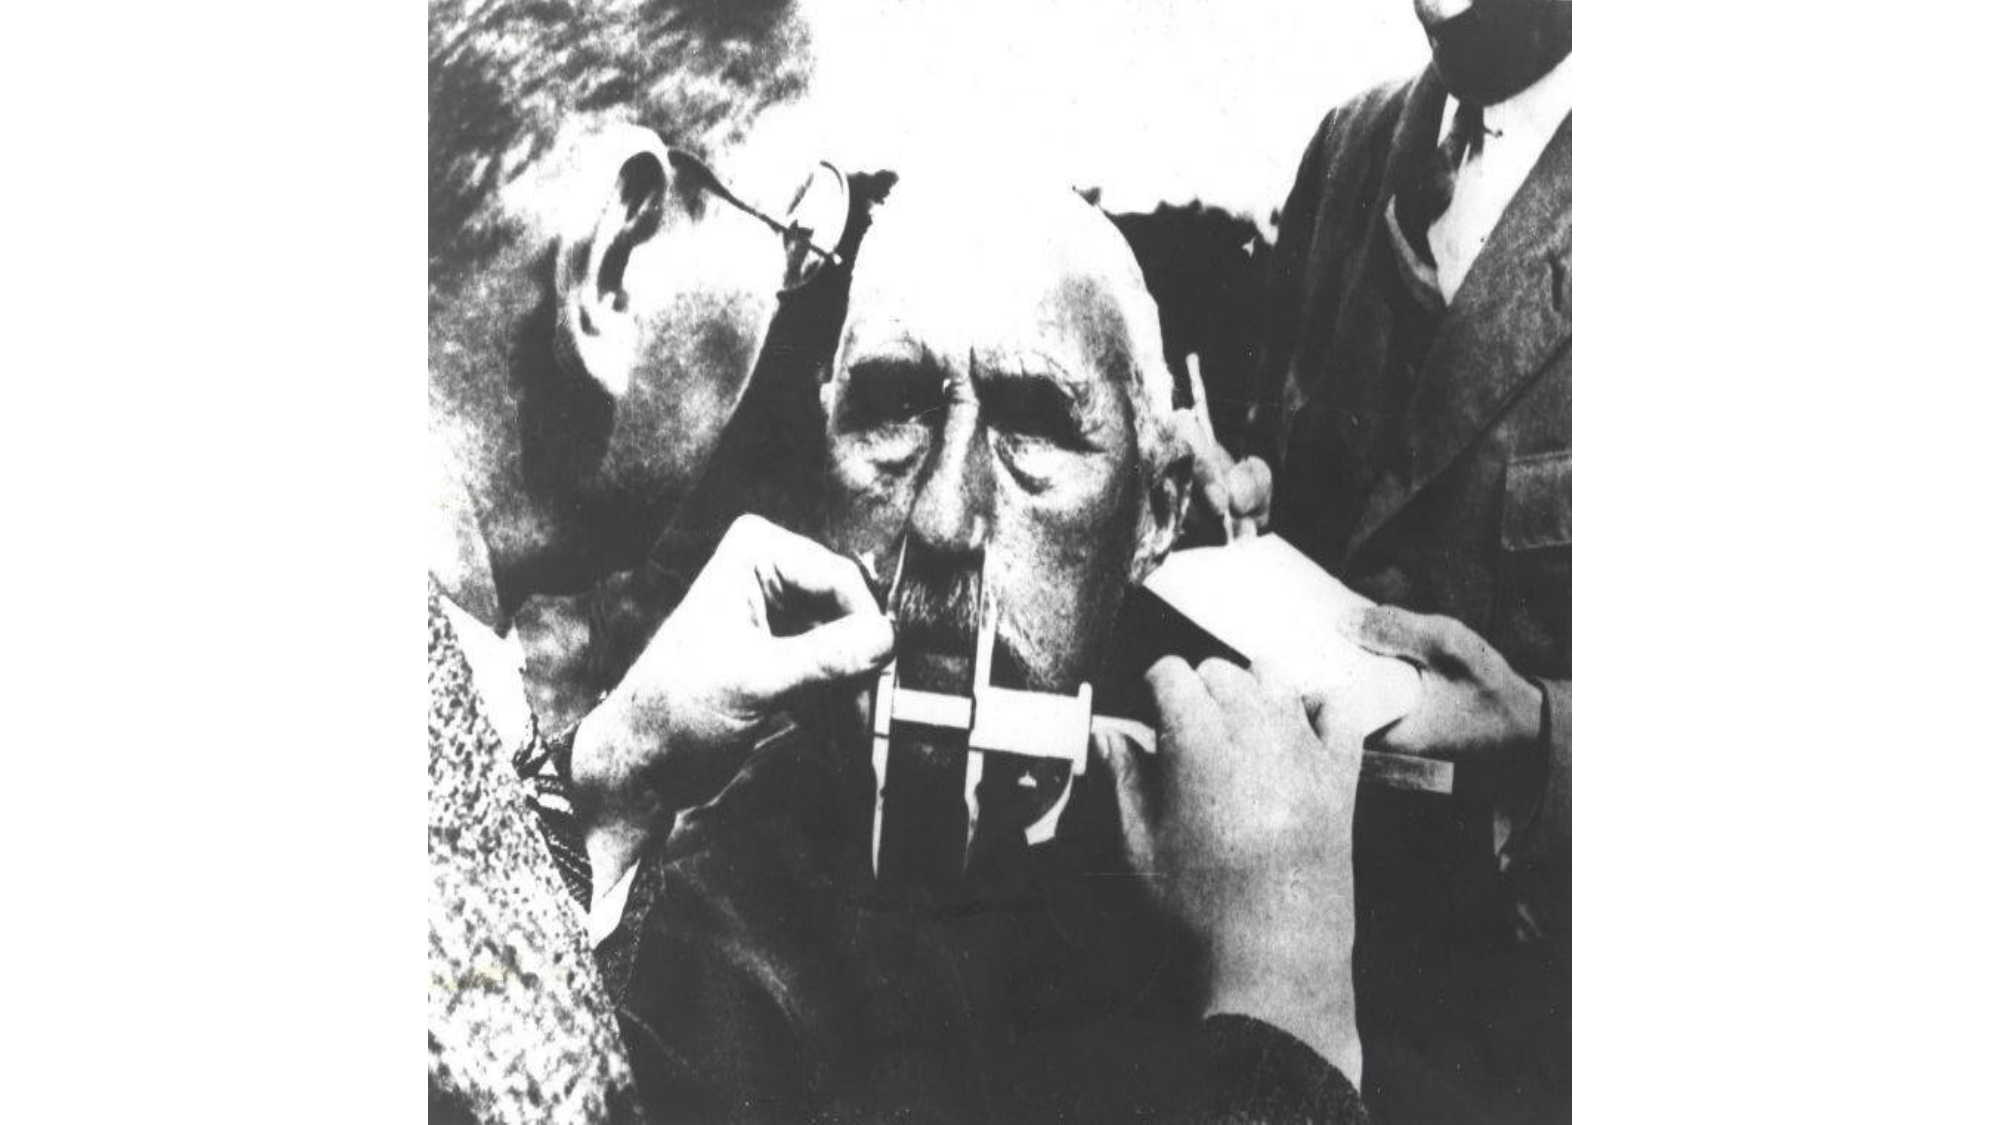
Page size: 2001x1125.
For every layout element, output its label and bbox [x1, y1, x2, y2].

picture [428, 0, 1572, 1125]
